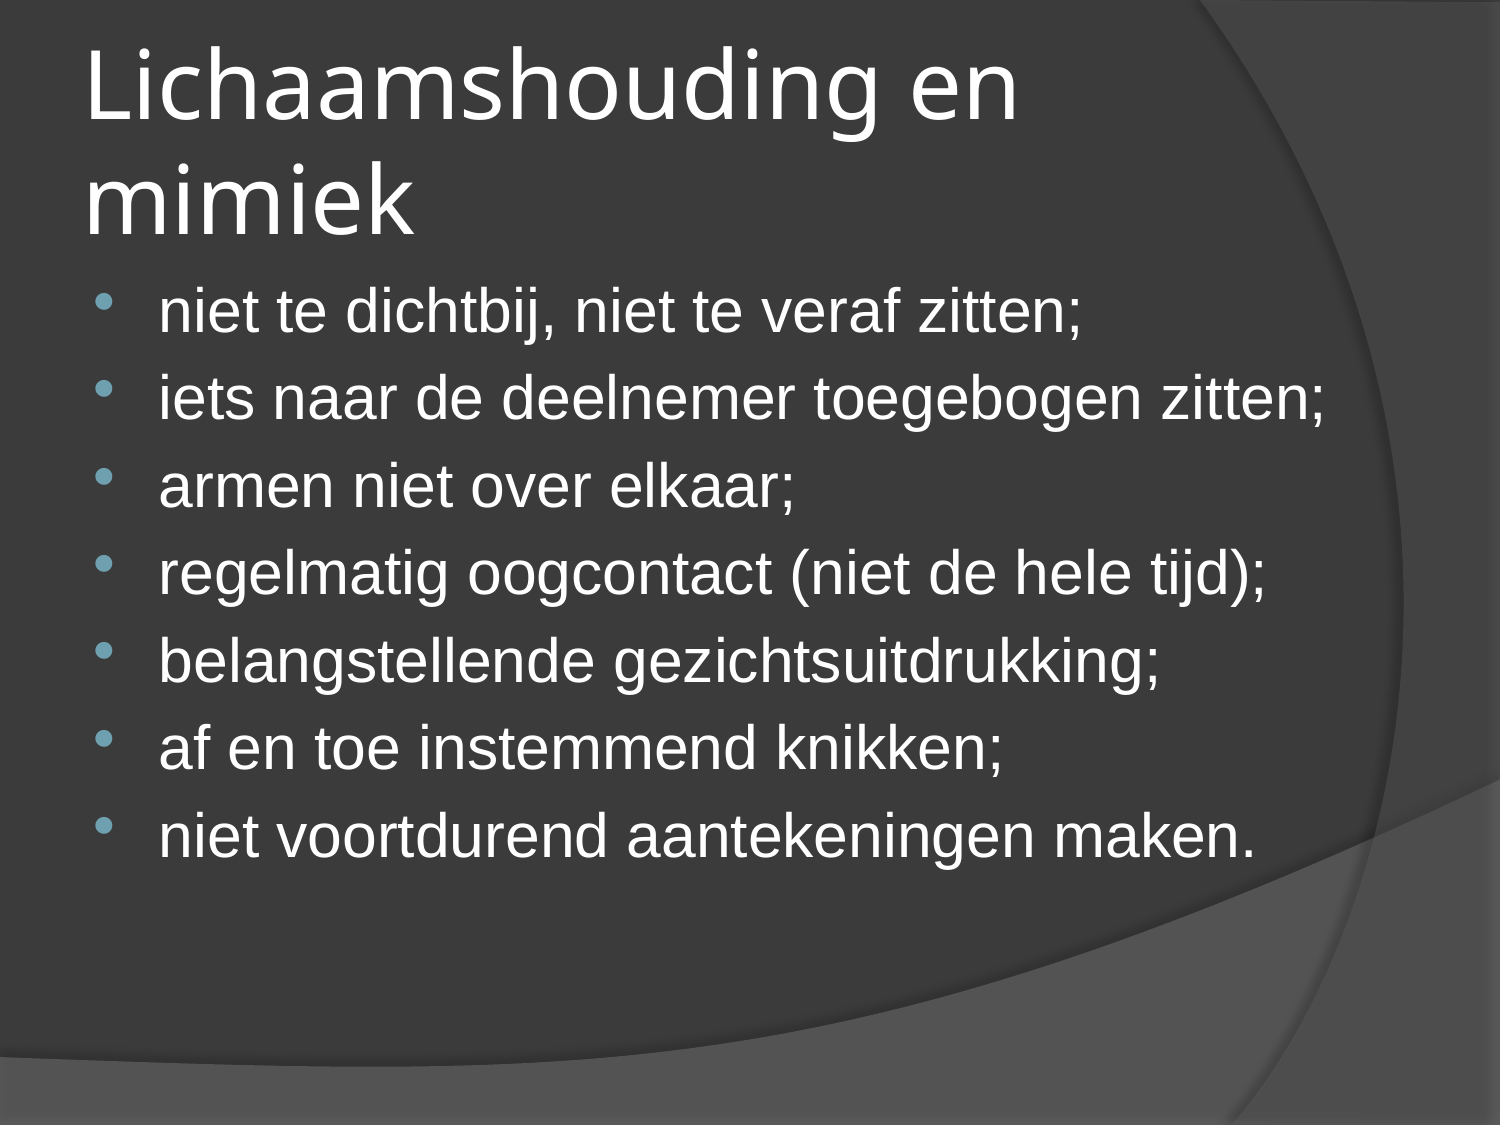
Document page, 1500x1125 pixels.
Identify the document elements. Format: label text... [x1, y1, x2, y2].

list niet te dichtbij, niet te veraf zitten; iets naar de deelnemer toegebogen zitten; armen niet over elkaar; regelmatig oogcontact (niet de hele tijd); belangstellende gezichtsuitdrukking; af en toe instemmend knikken; niet voortdurend aantekeningen maken. [75, 262, 1365, 1005]
title Lichaamshouding en mimiek [75, 45, 1300, 233]
